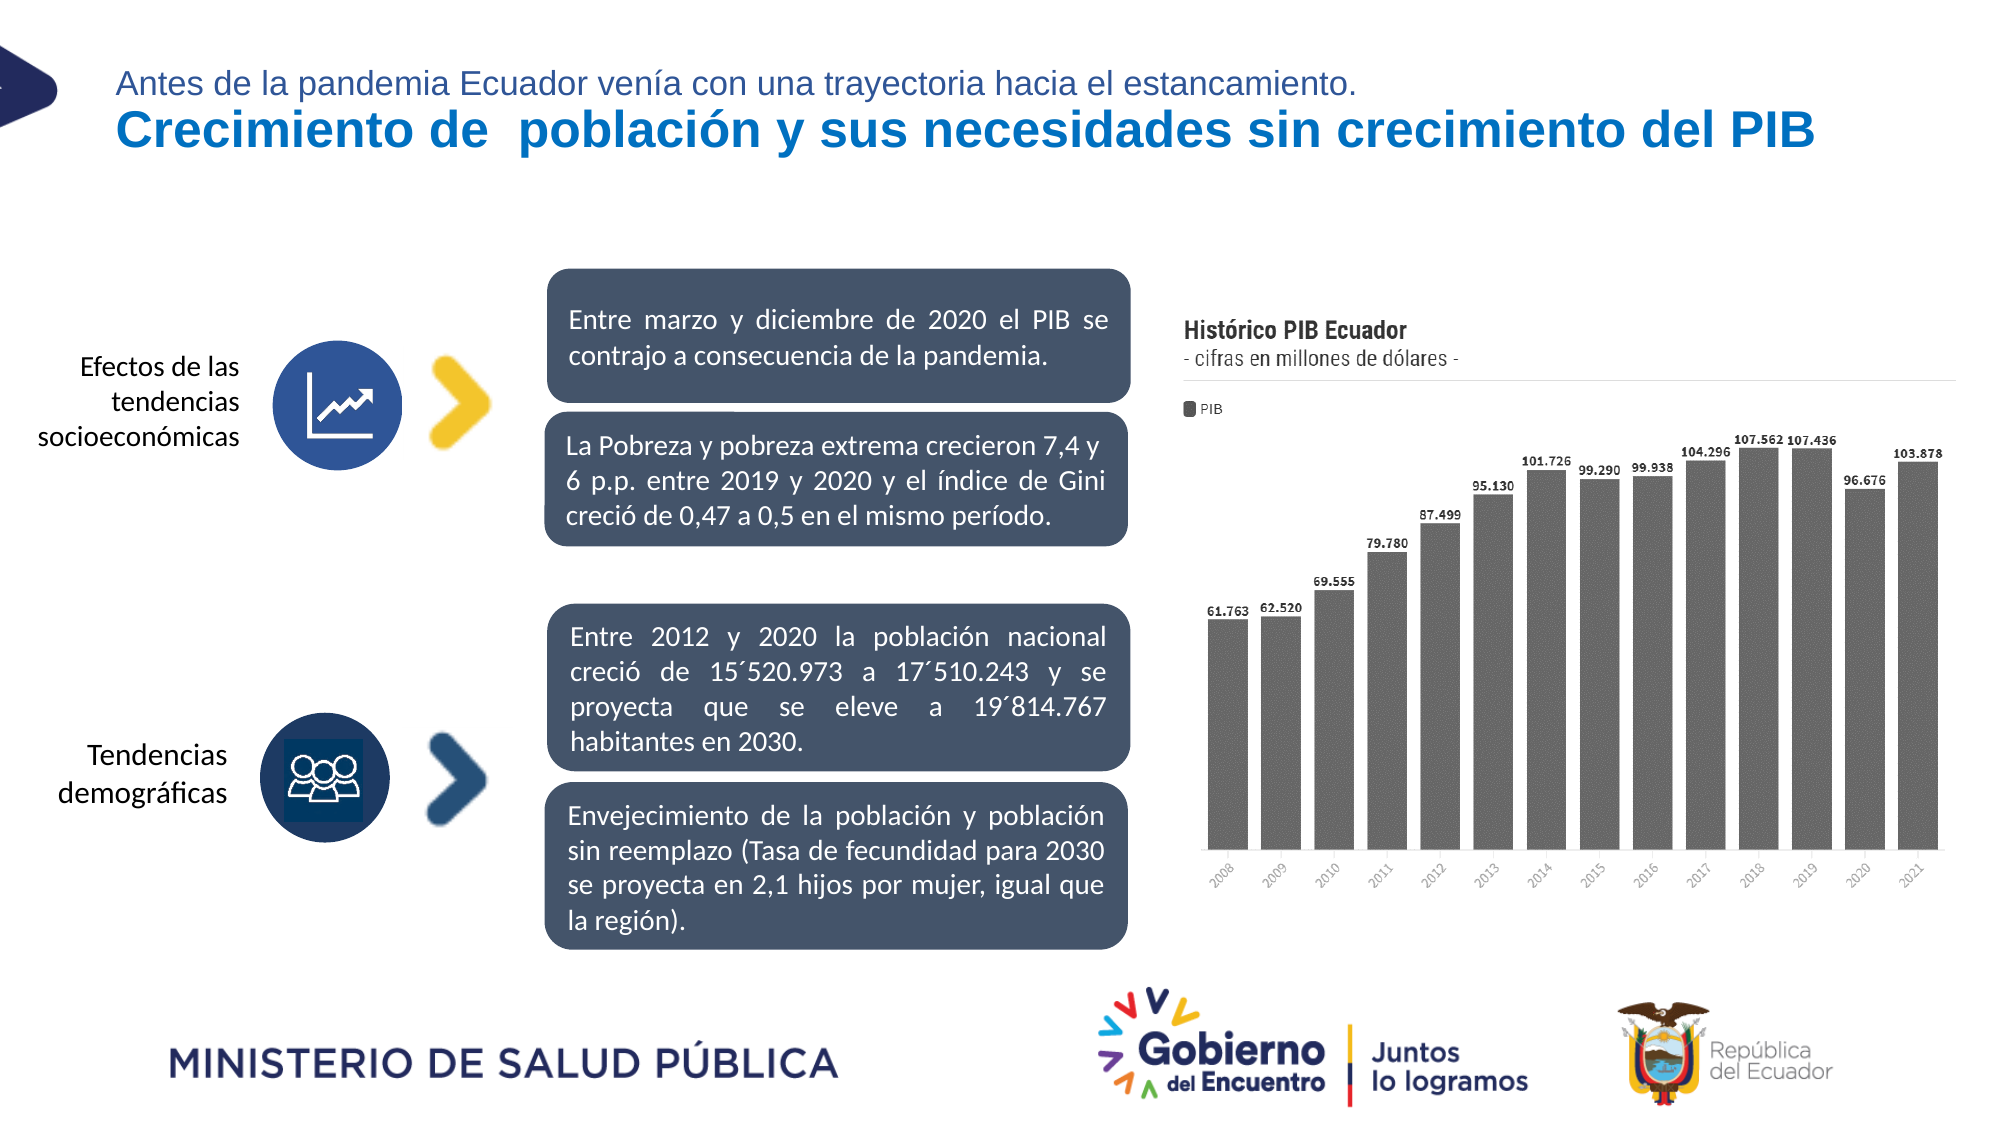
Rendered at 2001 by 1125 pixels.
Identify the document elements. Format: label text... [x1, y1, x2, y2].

title Antes de la pandemia Ecuador venía con una trayectoria hacia el estancamiento. Crecimiento de población y sus necesidades sin crecimiento del PIB [100, 35, 1845, 188]
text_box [0, 268, 1131, 950]
picture [0, 0, 1958, 1125]
